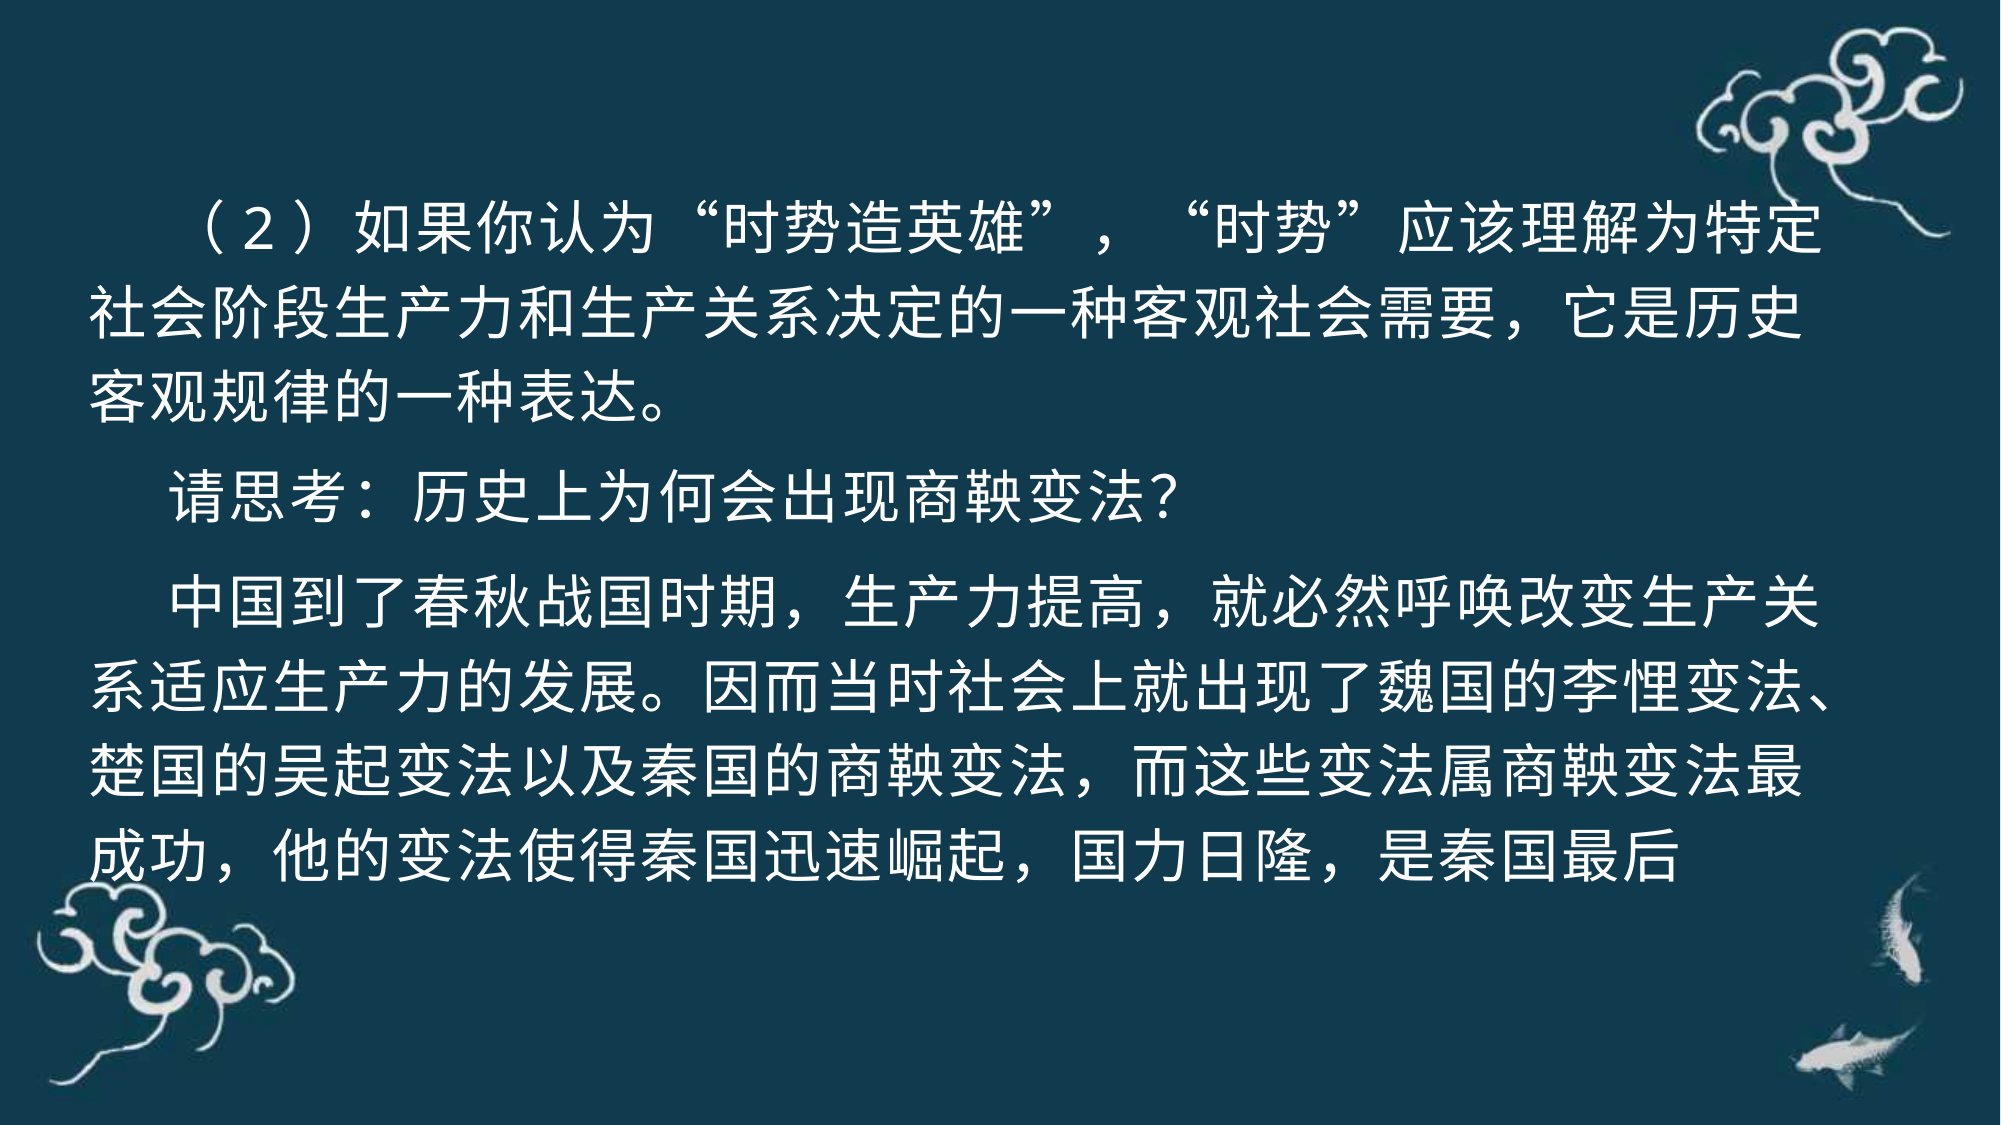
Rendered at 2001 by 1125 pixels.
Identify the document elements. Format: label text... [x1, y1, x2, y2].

list （2）如果你认为“时势造英雄”，“时势”应该理解为特定社会阶段生产力和生产关系决定的一种客观社会需要，它是历史客观规律的一种表达。 请思考：历史上为何会出现商鞅变法？ 中国到了春秋战国时期，生产力提高，就必然呼唤改变生产关系适应生产力的发展。因而当时社会上就出现了魏国的李悝变法、楚国的吴起变法以及秦国的商鞅变法，而这些变法属商鞅变法最成功，他的变法使得秦国迅速崛起，国力日隆，是秦国最后 [73, 169, 1874, 1097]
picture [0, 0, 2001, 1125]
